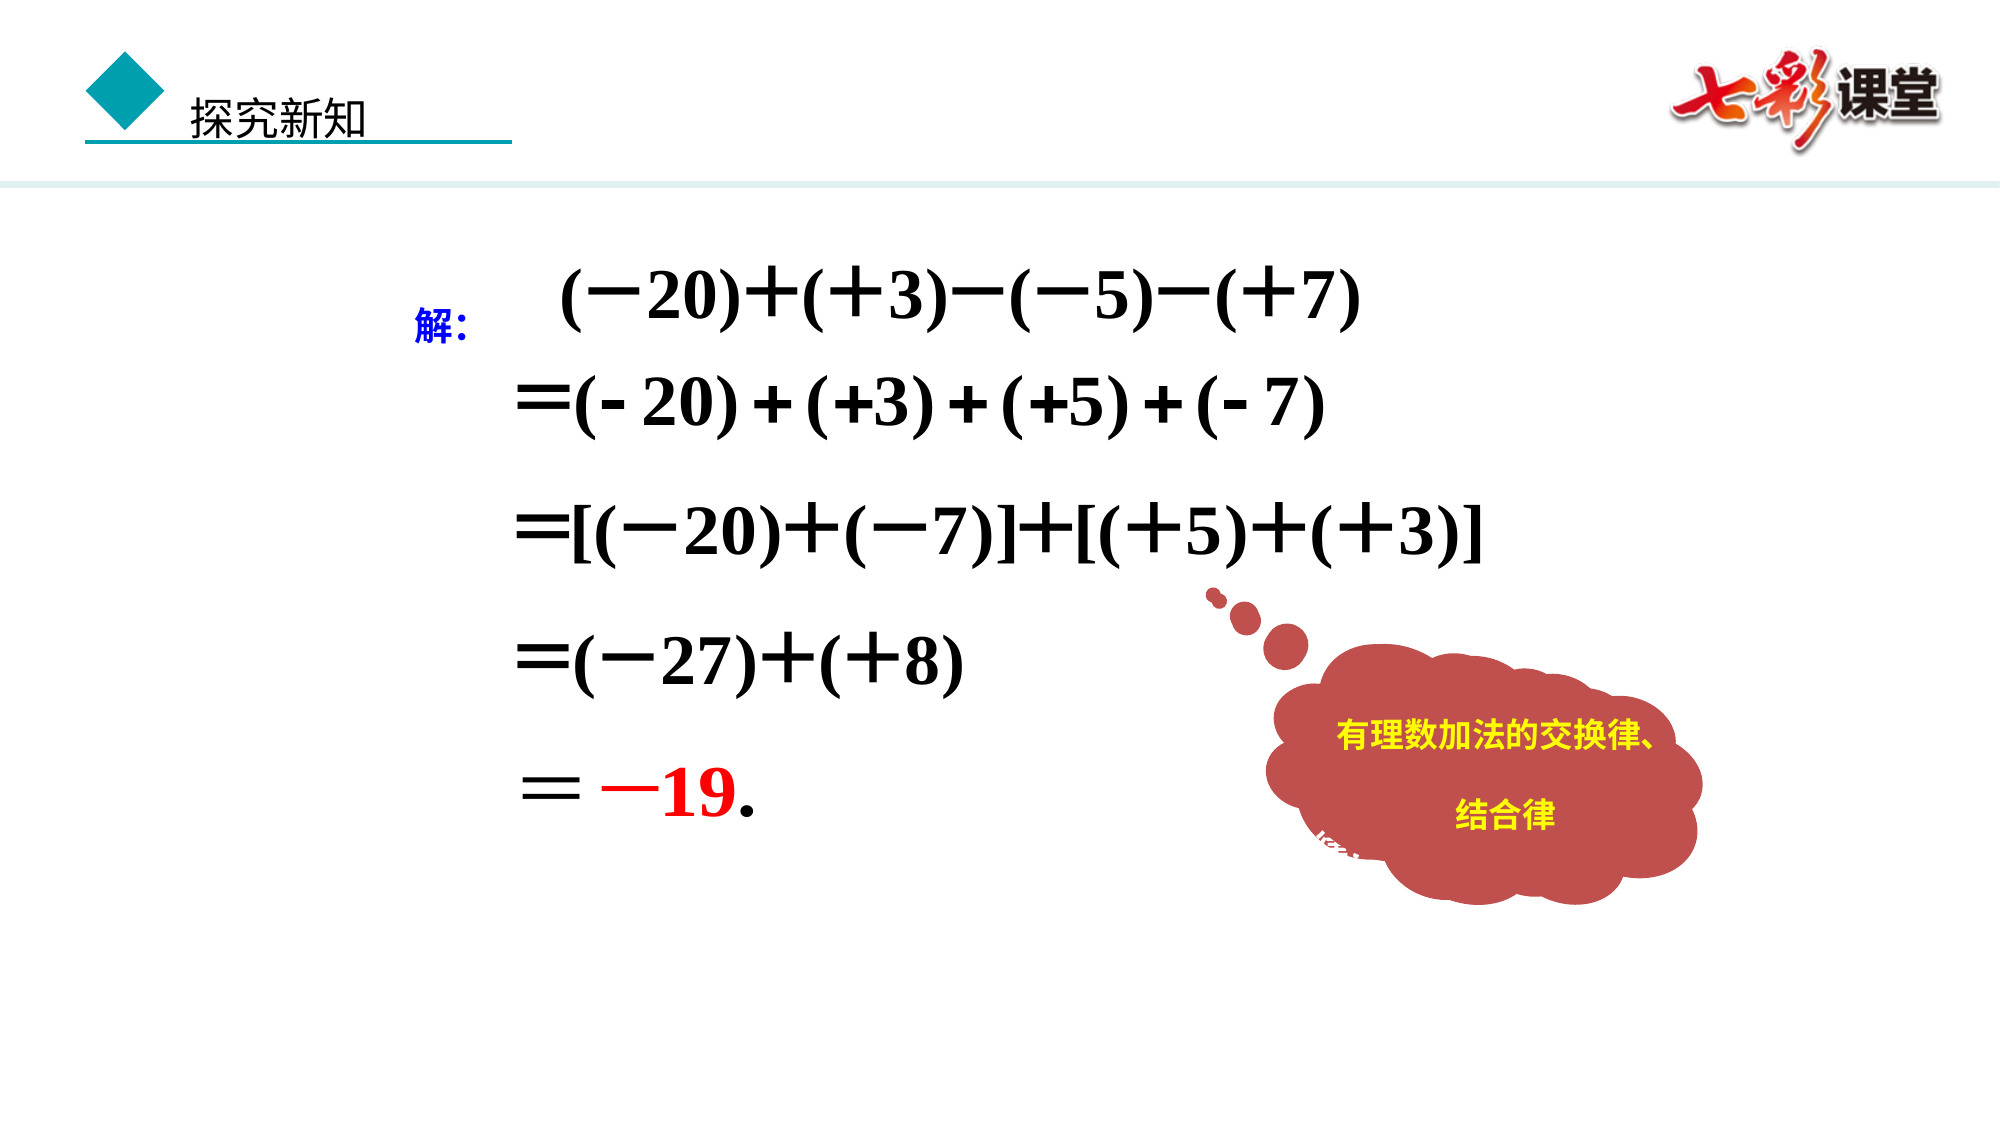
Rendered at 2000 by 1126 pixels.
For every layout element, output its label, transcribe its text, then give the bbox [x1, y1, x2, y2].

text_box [503, 359, 1339, 456]
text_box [504, 618, 980, 715]
text_box 解： [394, 247, 512, 359]
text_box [550, 252, 1375, 349]
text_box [502, 489, 1493, 585]
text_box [1267, 655, 1705, 904]
picture [1666, 42, 1948, 157]
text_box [1264, 651, 1655, 657]
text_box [510, 749, 772, 836]
